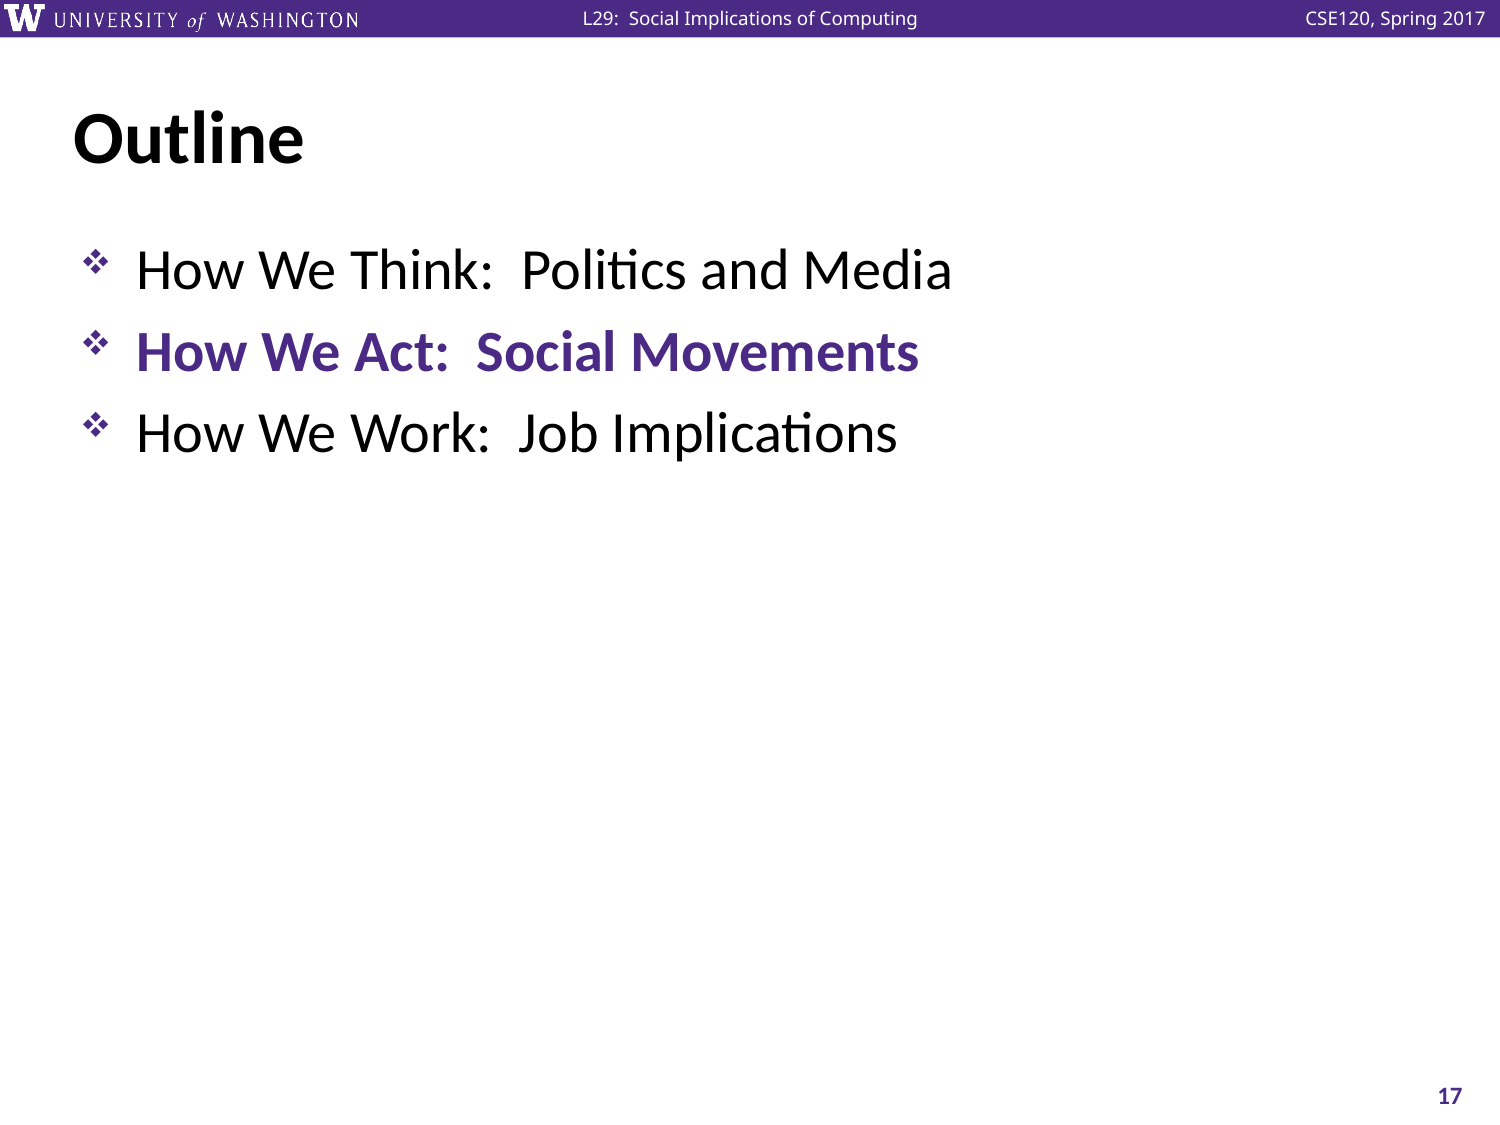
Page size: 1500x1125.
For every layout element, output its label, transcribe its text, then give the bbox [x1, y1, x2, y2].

list How We Think: Politics and Media How We Act: Social Movements How We Work: Job Implications [64, 223, 1438, 1040]
picture [4, 4, 358, 32]
slide_number 17 [1400, 1065, 1500, 1125]
title Outline [58, 71, 1438, 197]
